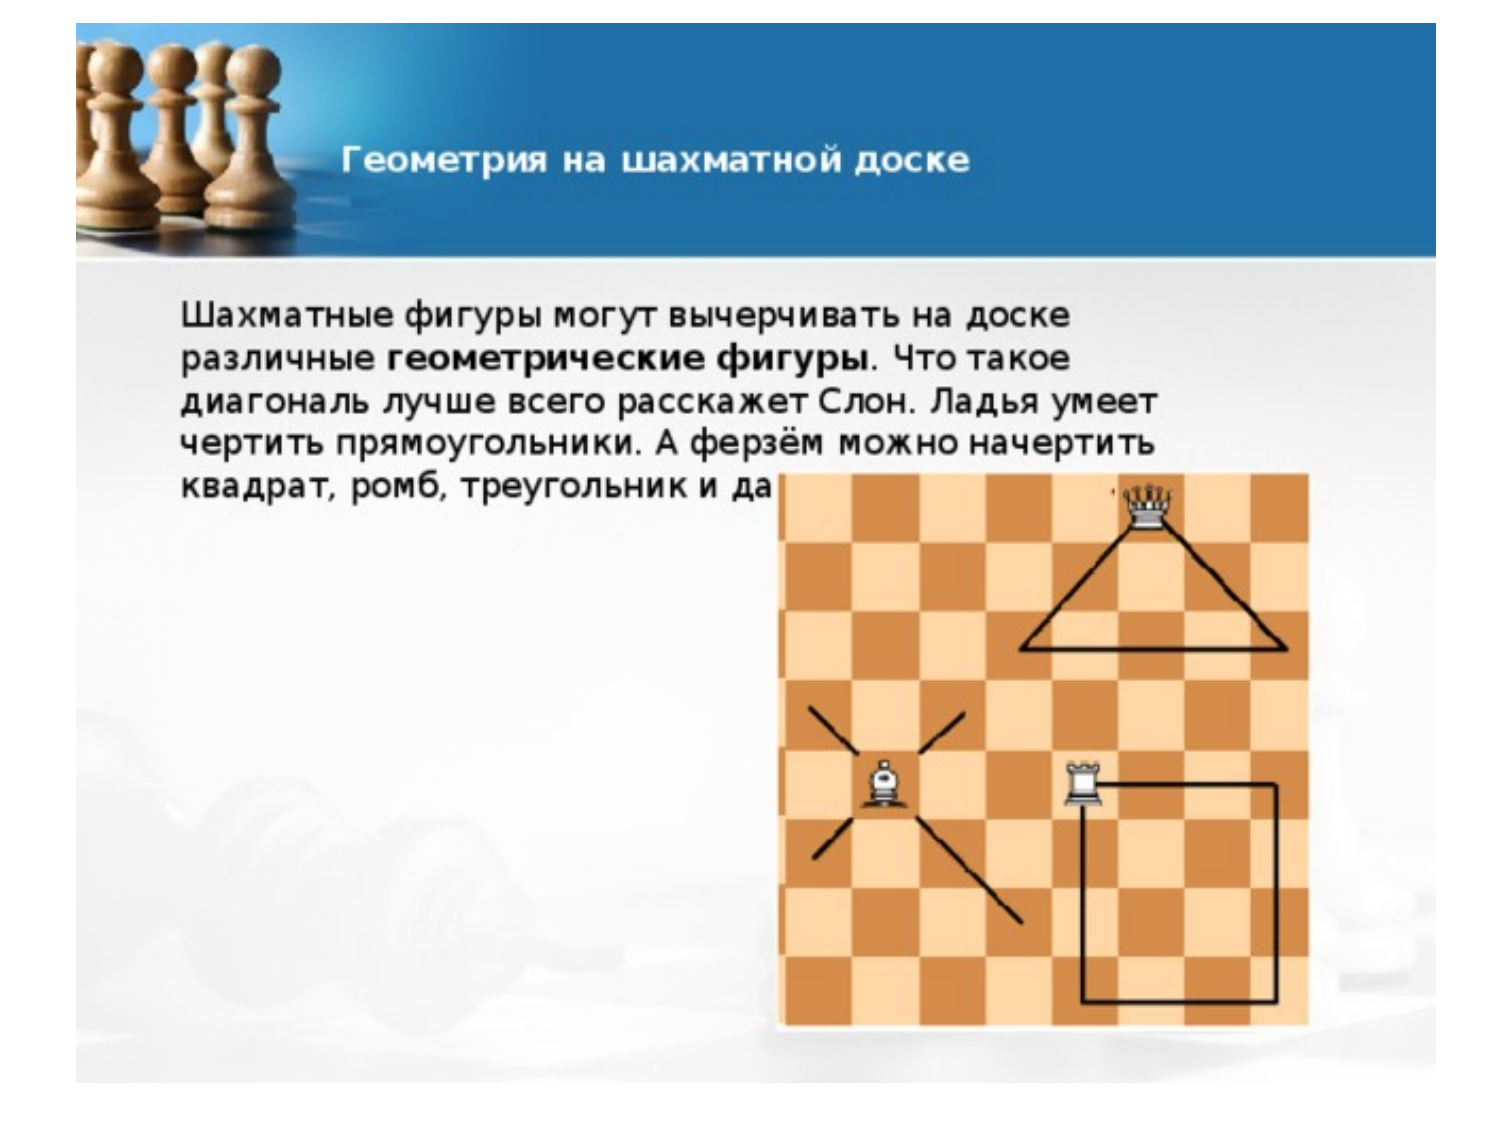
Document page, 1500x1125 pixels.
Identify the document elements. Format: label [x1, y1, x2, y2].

picture [76, 23, 1436, 1083]
